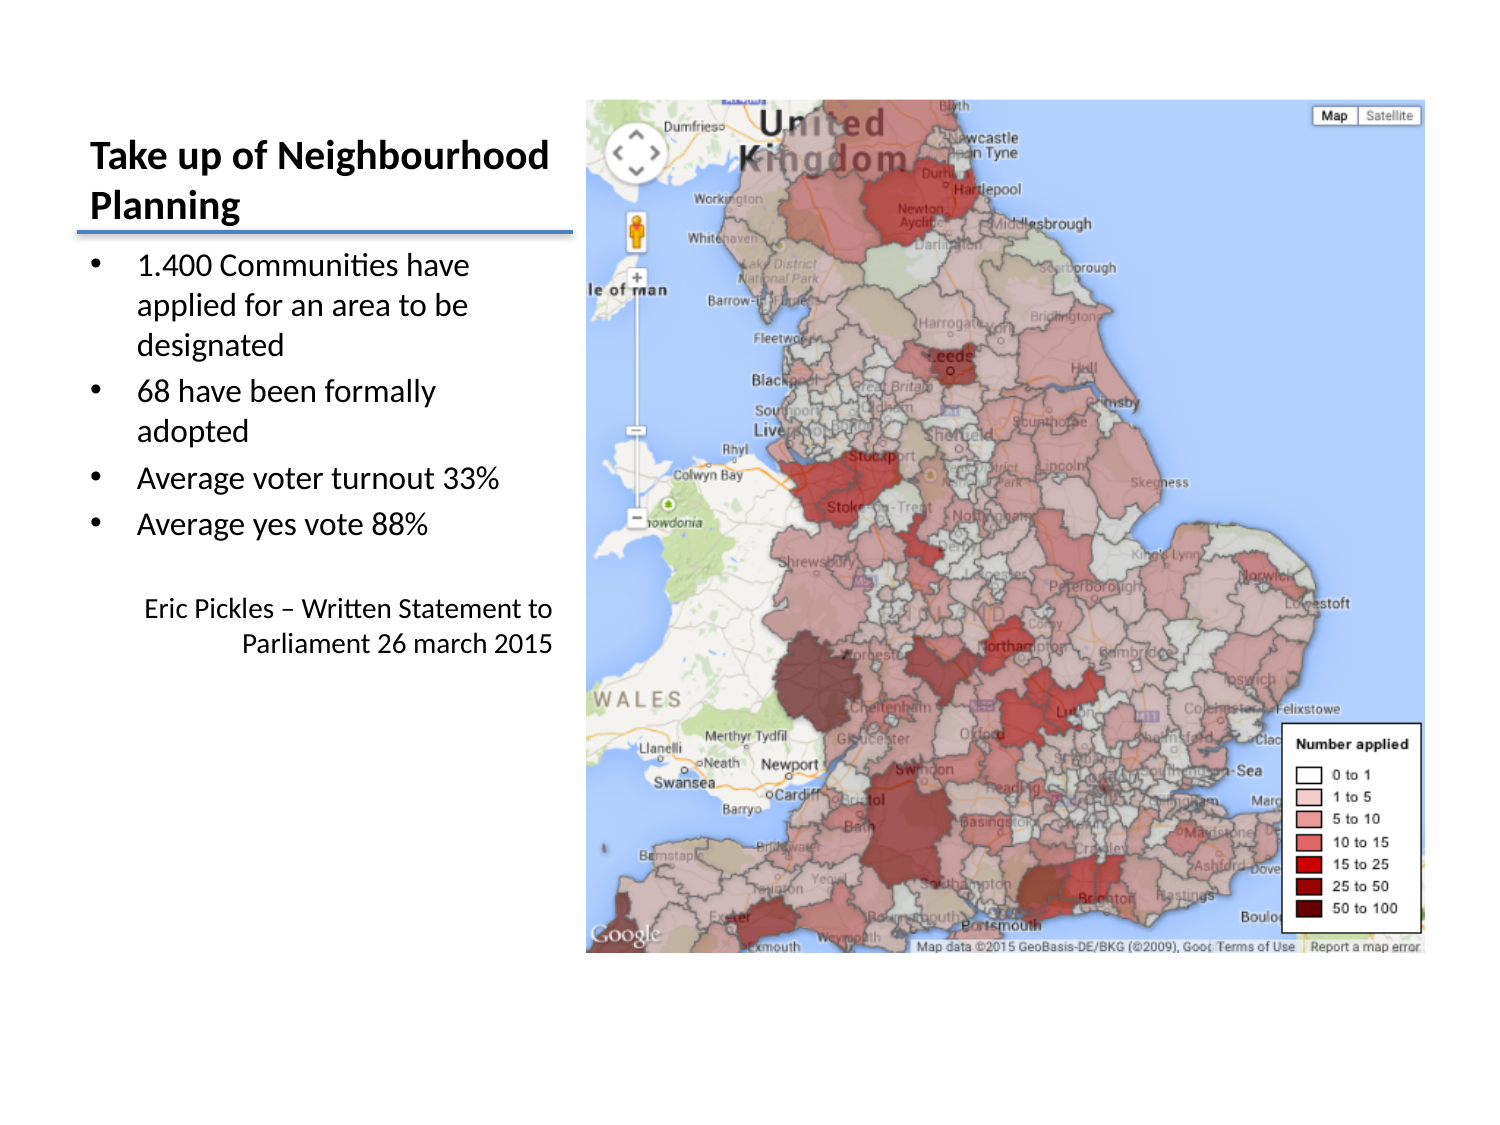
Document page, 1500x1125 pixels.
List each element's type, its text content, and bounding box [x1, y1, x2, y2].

list 1.400 Communities have applied for an area to be designated 68 have been formally adopted Average voter turnout 33% Average yes vote 88% Eric Pickles – Written Statement to Parliament 26 march 2015 [75, 241, 569, 1005]
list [586, 44, 1426, 1006]
title Take up of Neighbourhood Planning [75, 44, 569, 229]
